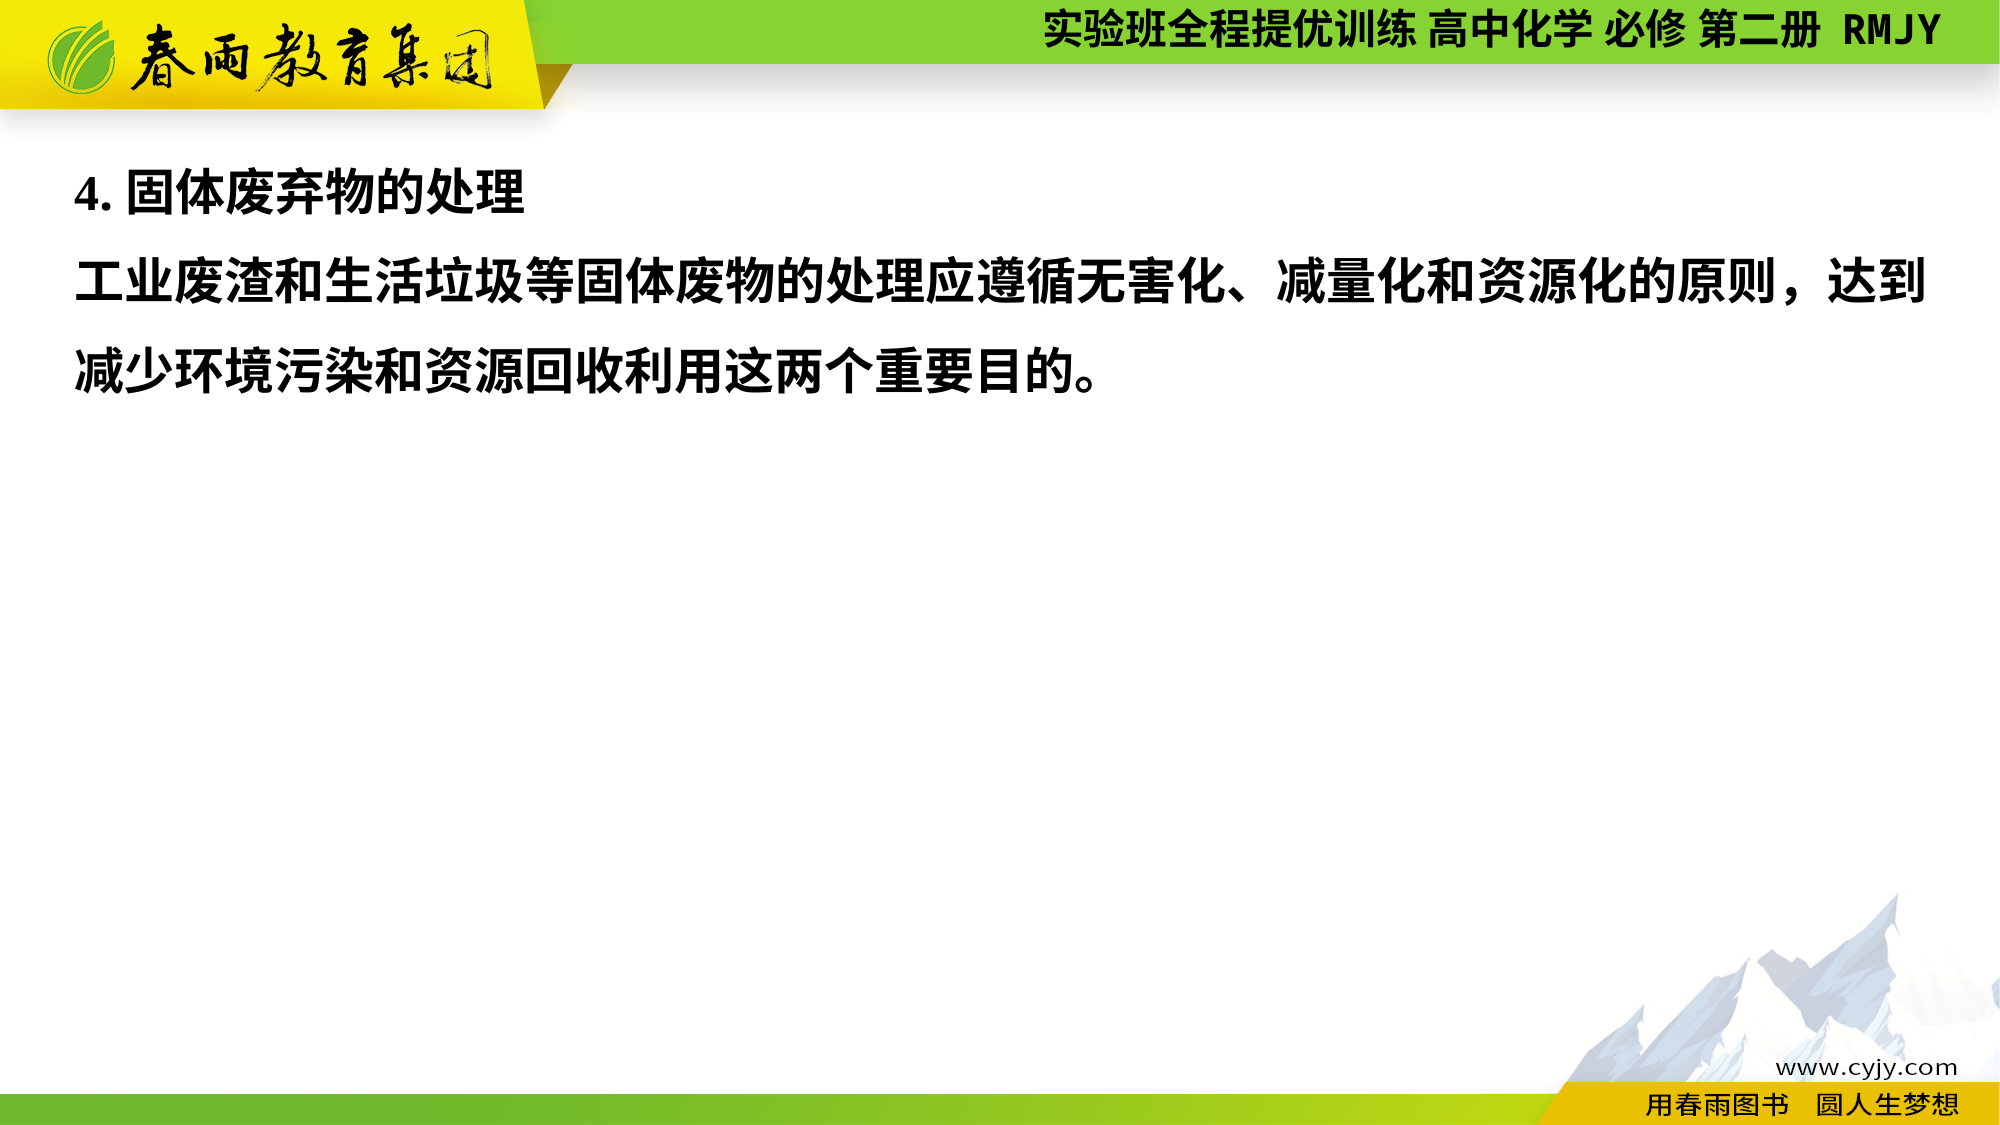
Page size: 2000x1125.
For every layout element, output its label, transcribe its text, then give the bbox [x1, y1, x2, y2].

picture [0, 0, 2000, 1125]
list 4.固体废弃物的处理 工业废渣和生活垃圾等固体废物的处理应遵循无害化、减量化和资源化的原则，达到减少环境污染和资源回收利用这两个重要目的。 [59, 122, 1944, 399]
